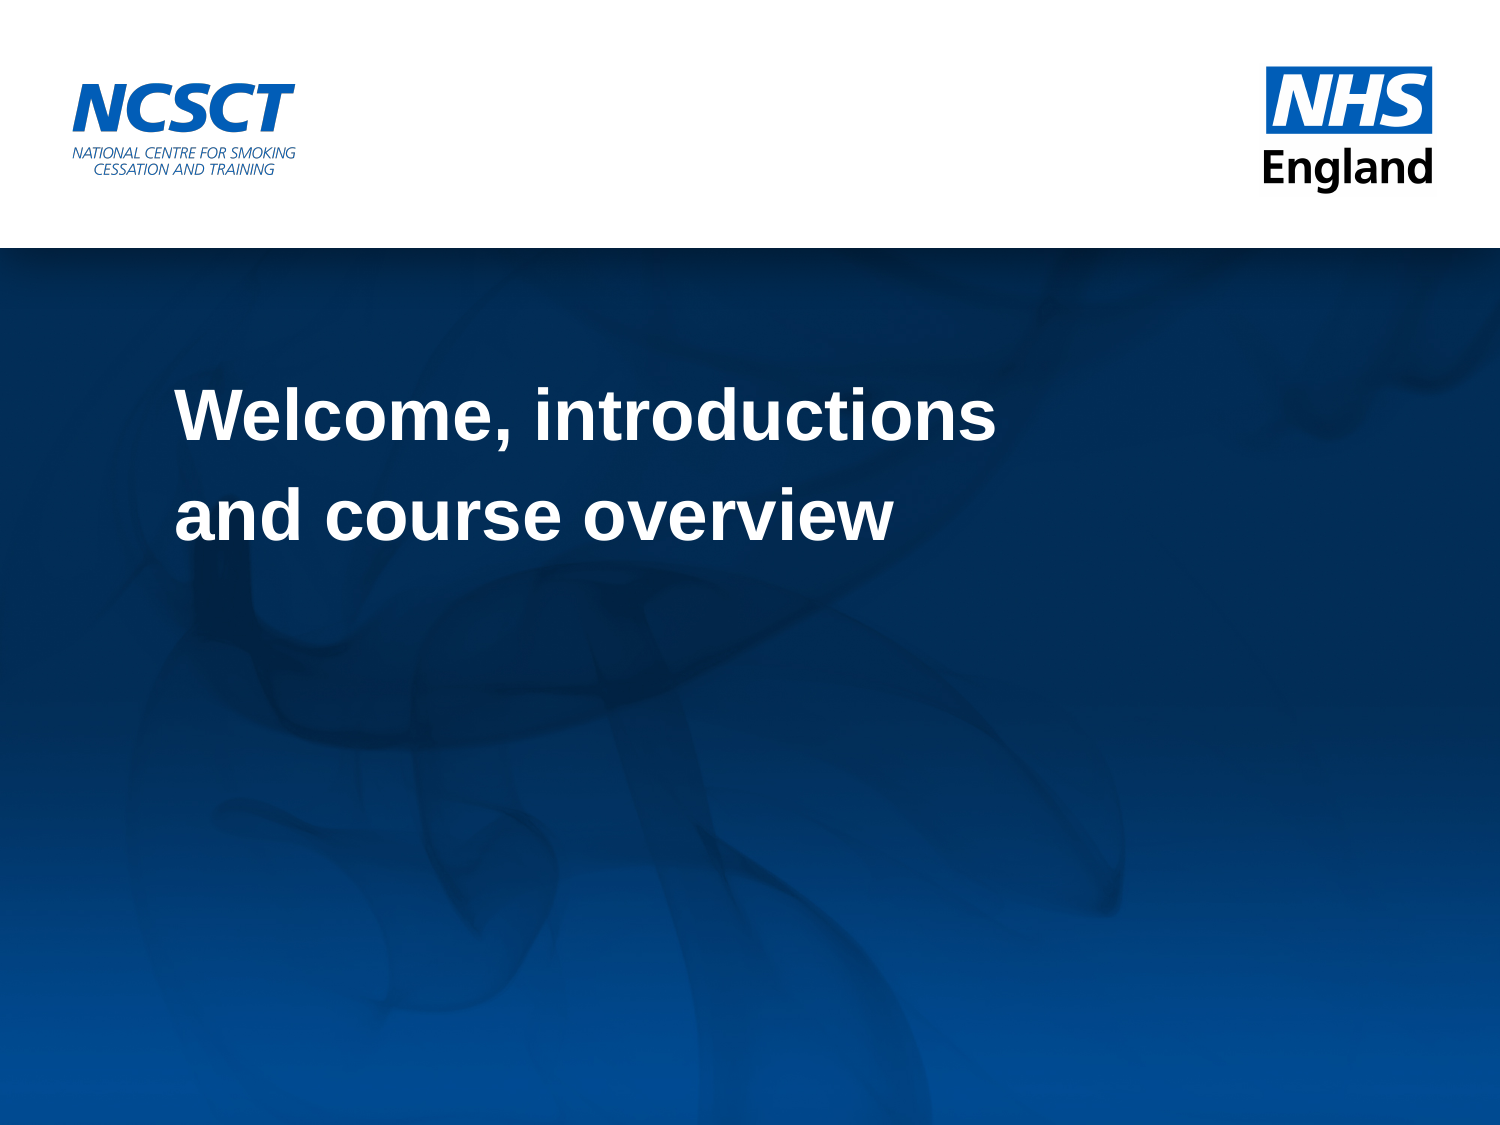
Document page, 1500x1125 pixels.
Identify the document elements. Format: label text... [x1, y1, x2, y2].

picture [1259, 63, 1437, 197]
picture [0, 248, 1500, 1125]
picture [63, 76, 305, 182]
subtitle Welcome, introductions and course overview [159, 347, 1338, 726]
